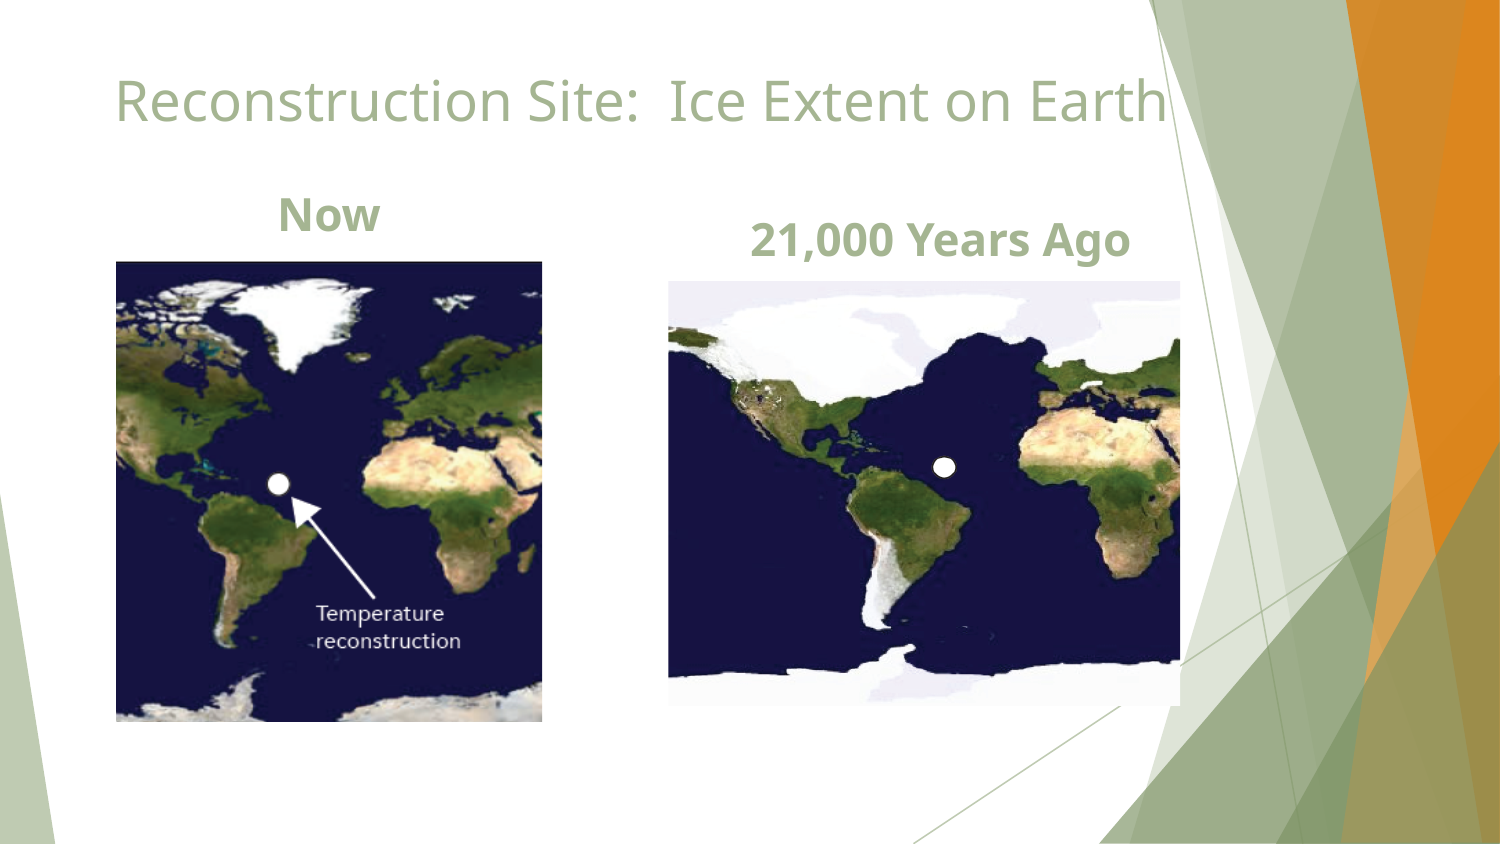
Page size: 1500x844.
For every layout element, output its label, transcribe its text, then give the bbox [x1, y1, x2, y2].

text_box Now [160, 171, 498, 255]
title Reconstruction Site: Ice Extent on Earth [103, 59, 1341, 258]
picture [115, 257, 543, 722]
picture [668, 281, 1181, 707]
text_box 21,000 Years Ago [734, 195, 1148, 280]
